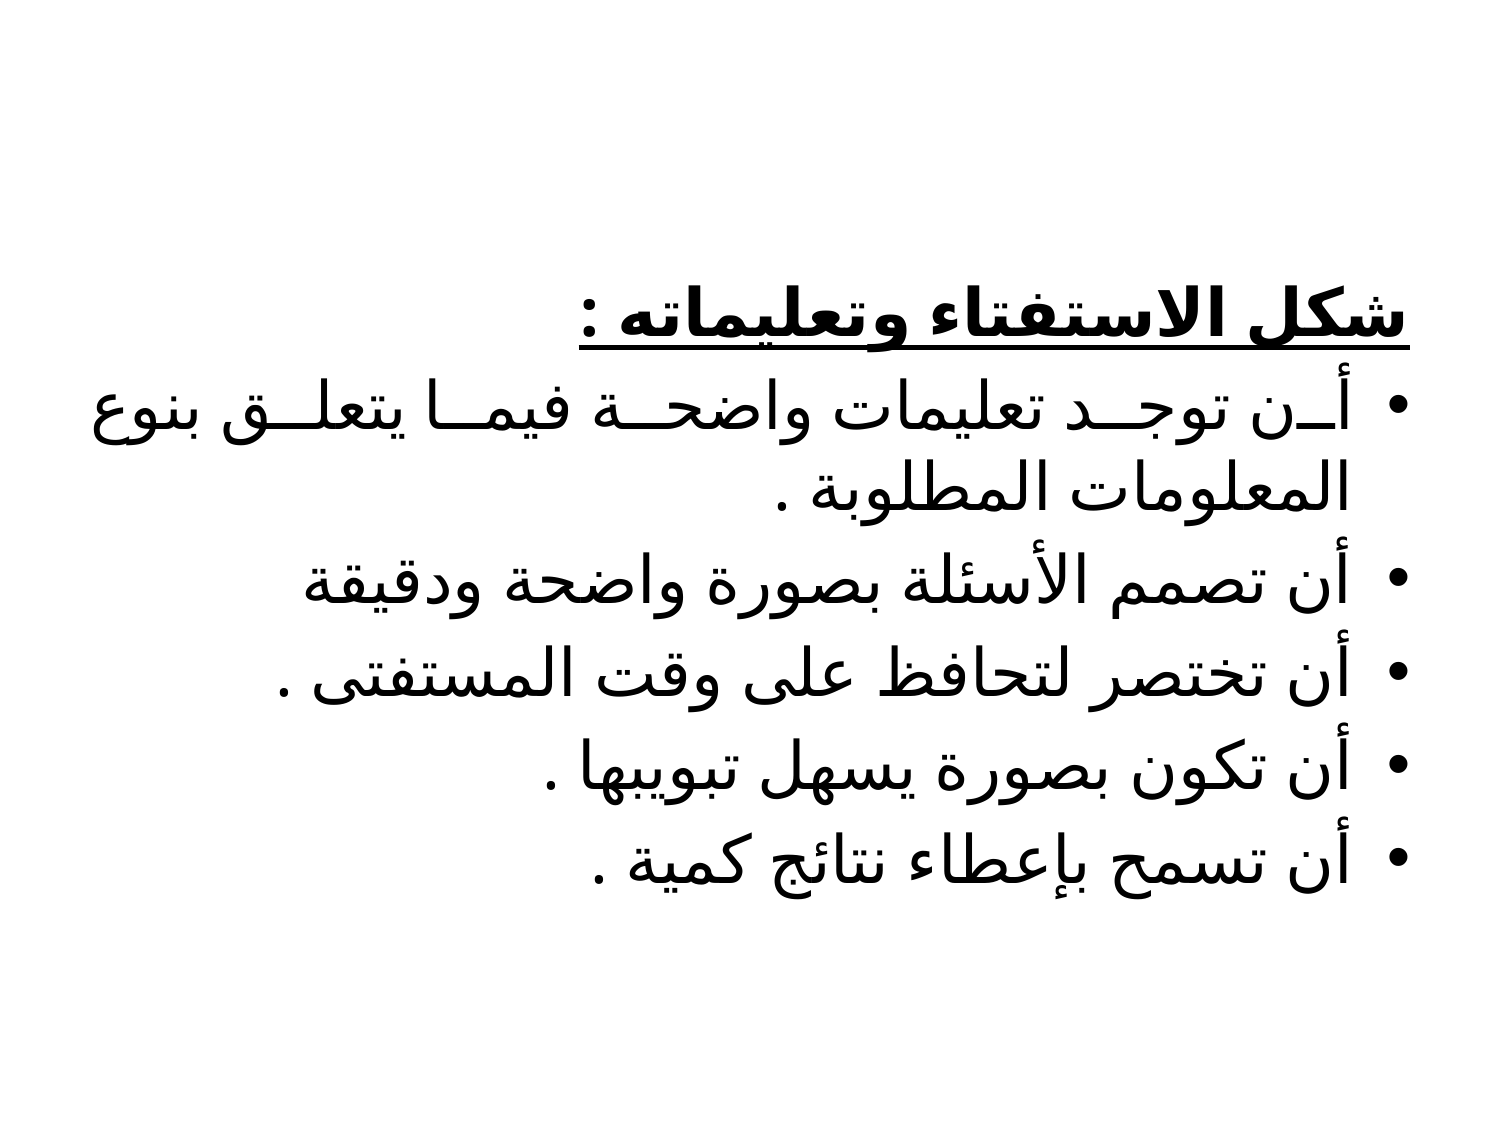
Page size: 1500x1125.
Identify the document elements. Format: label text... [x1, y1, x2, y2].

list شكل الاستفتاء وتعليماته : أن توجد تعليمات واضحة فيما يتعلق بنوع المعلومات المطلوبة . أن تصمم الأسئلة بصورة واضحة ودقيقة أن تختصر لتحافظ على وقت المستفتى . أن تكون بصورة يسهل تبويبها . أن تسمح بإعطاء نتائج كمية . [75, 262, 1425, 1005]
